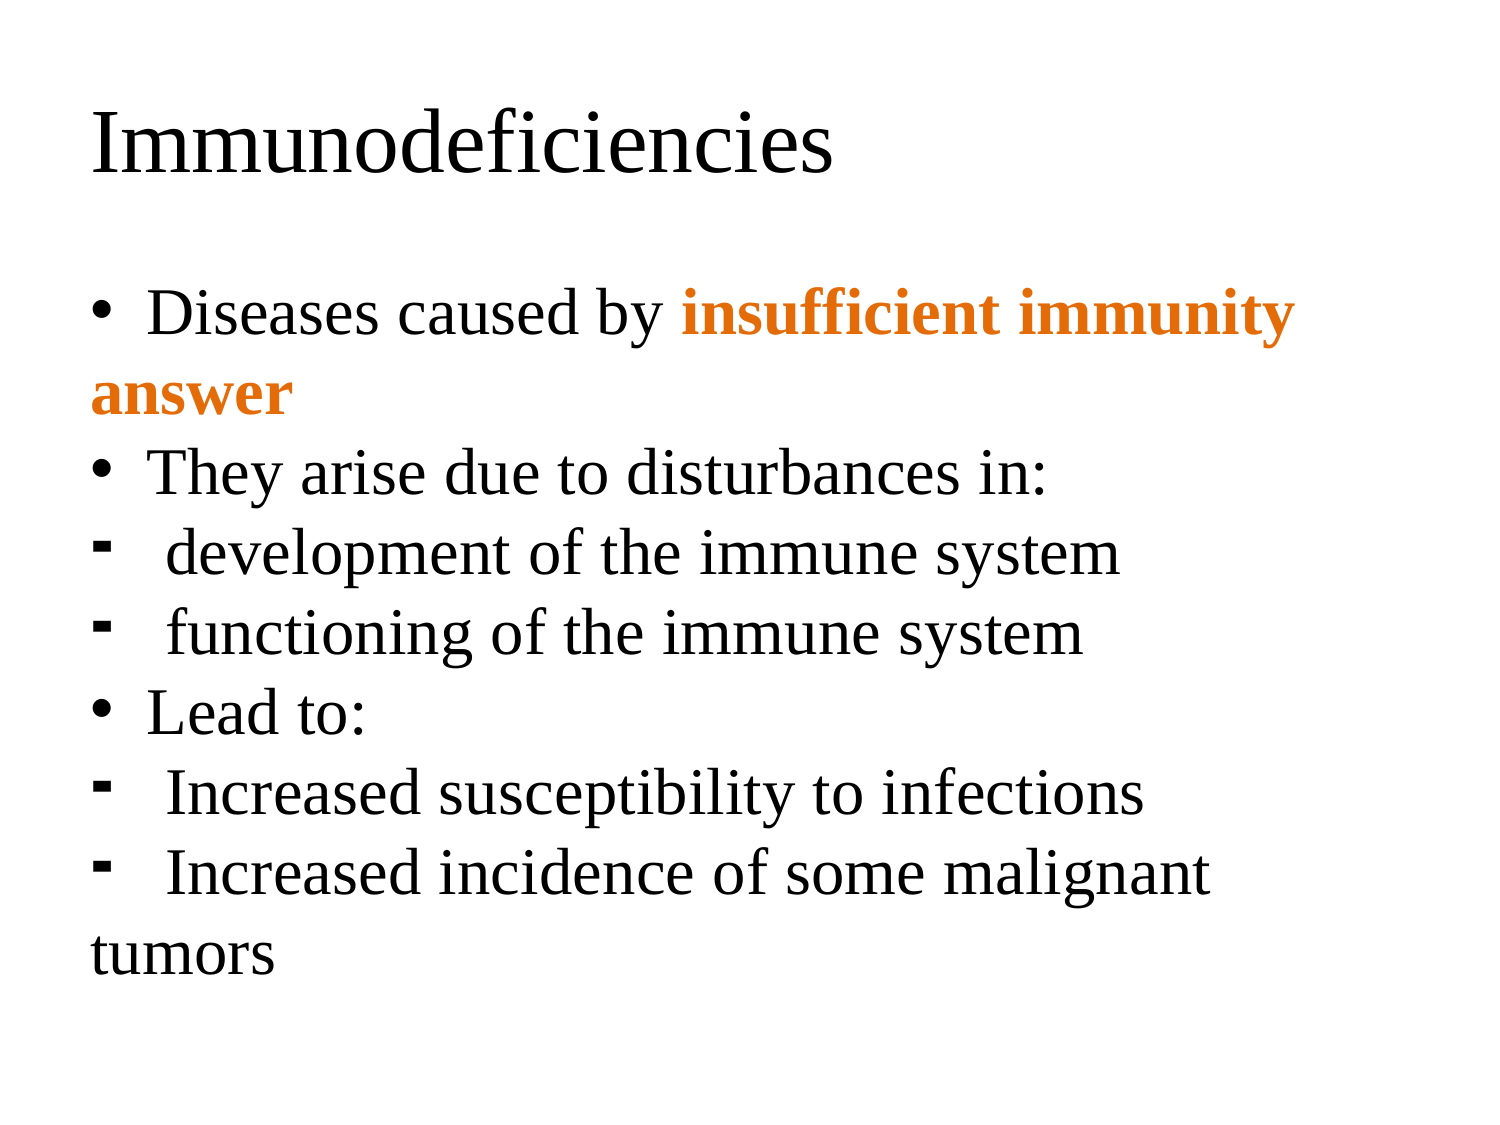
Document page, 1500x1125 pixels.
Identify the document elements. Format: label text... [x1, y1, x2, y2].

title Immunodeficiencies [87, 80, 929, 267]
text_box Diseases caused by insufficient immunity answer They arise due to disturbances in: development of the immune system functioning of the immune system Lead to: Increased susceptibility to infections Increased incidence of some malignant tumors [87, 267, 1356, 988]
